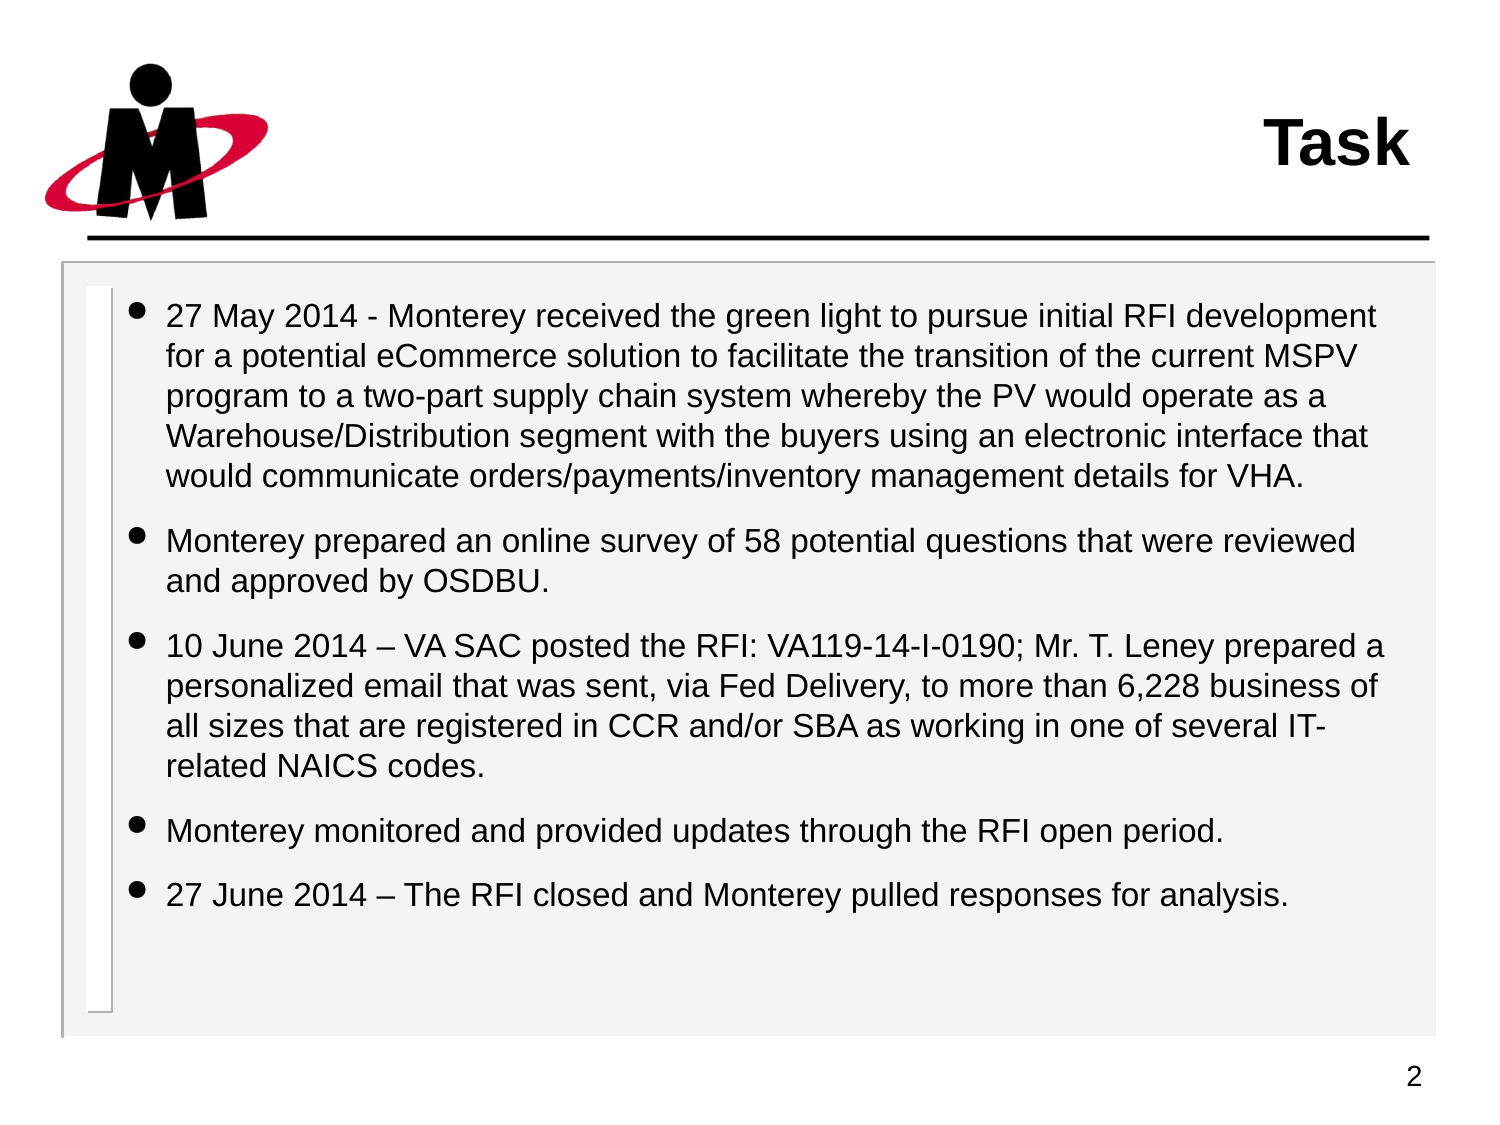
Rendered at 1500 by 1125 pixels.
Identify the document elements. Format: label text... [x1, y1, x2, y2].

picture [27, 44, 283, 251]
list 27 May 2014 - Monterey received the green light to pursue initial RFI development for a potential eCommerce solution to facilitate the transition of the current MSPV program to a two-part supply chain system whereby the PV would operate as a Warehouse/Distribution segment with the buyers using an electronic interface that would communicate orders/payments/inventory management details for VHA. Monterey prepared an online survey of 58 potential questions that were reviewed and approved by OSDBU. 10 June 2014 – VA SAC posted the RFI: VA119-14-I-0190; Mr. T. Leney prepared a personalized email that was sent, via Fed Delivery, to more than 6,228 business of all sizes that are registered in CCR and/or SBA as working in one of several IT-related NAICS codes. Monterey monitored and provided updates through the RFI open period. 27 June 2014 – The RFI closed and Monterey pulled responses for analysis. [112, 286, 1426, 1016]
slide_number 2 [1124, 1036, 1438, 1113]
title Task [367, 44, 1426, 233]
